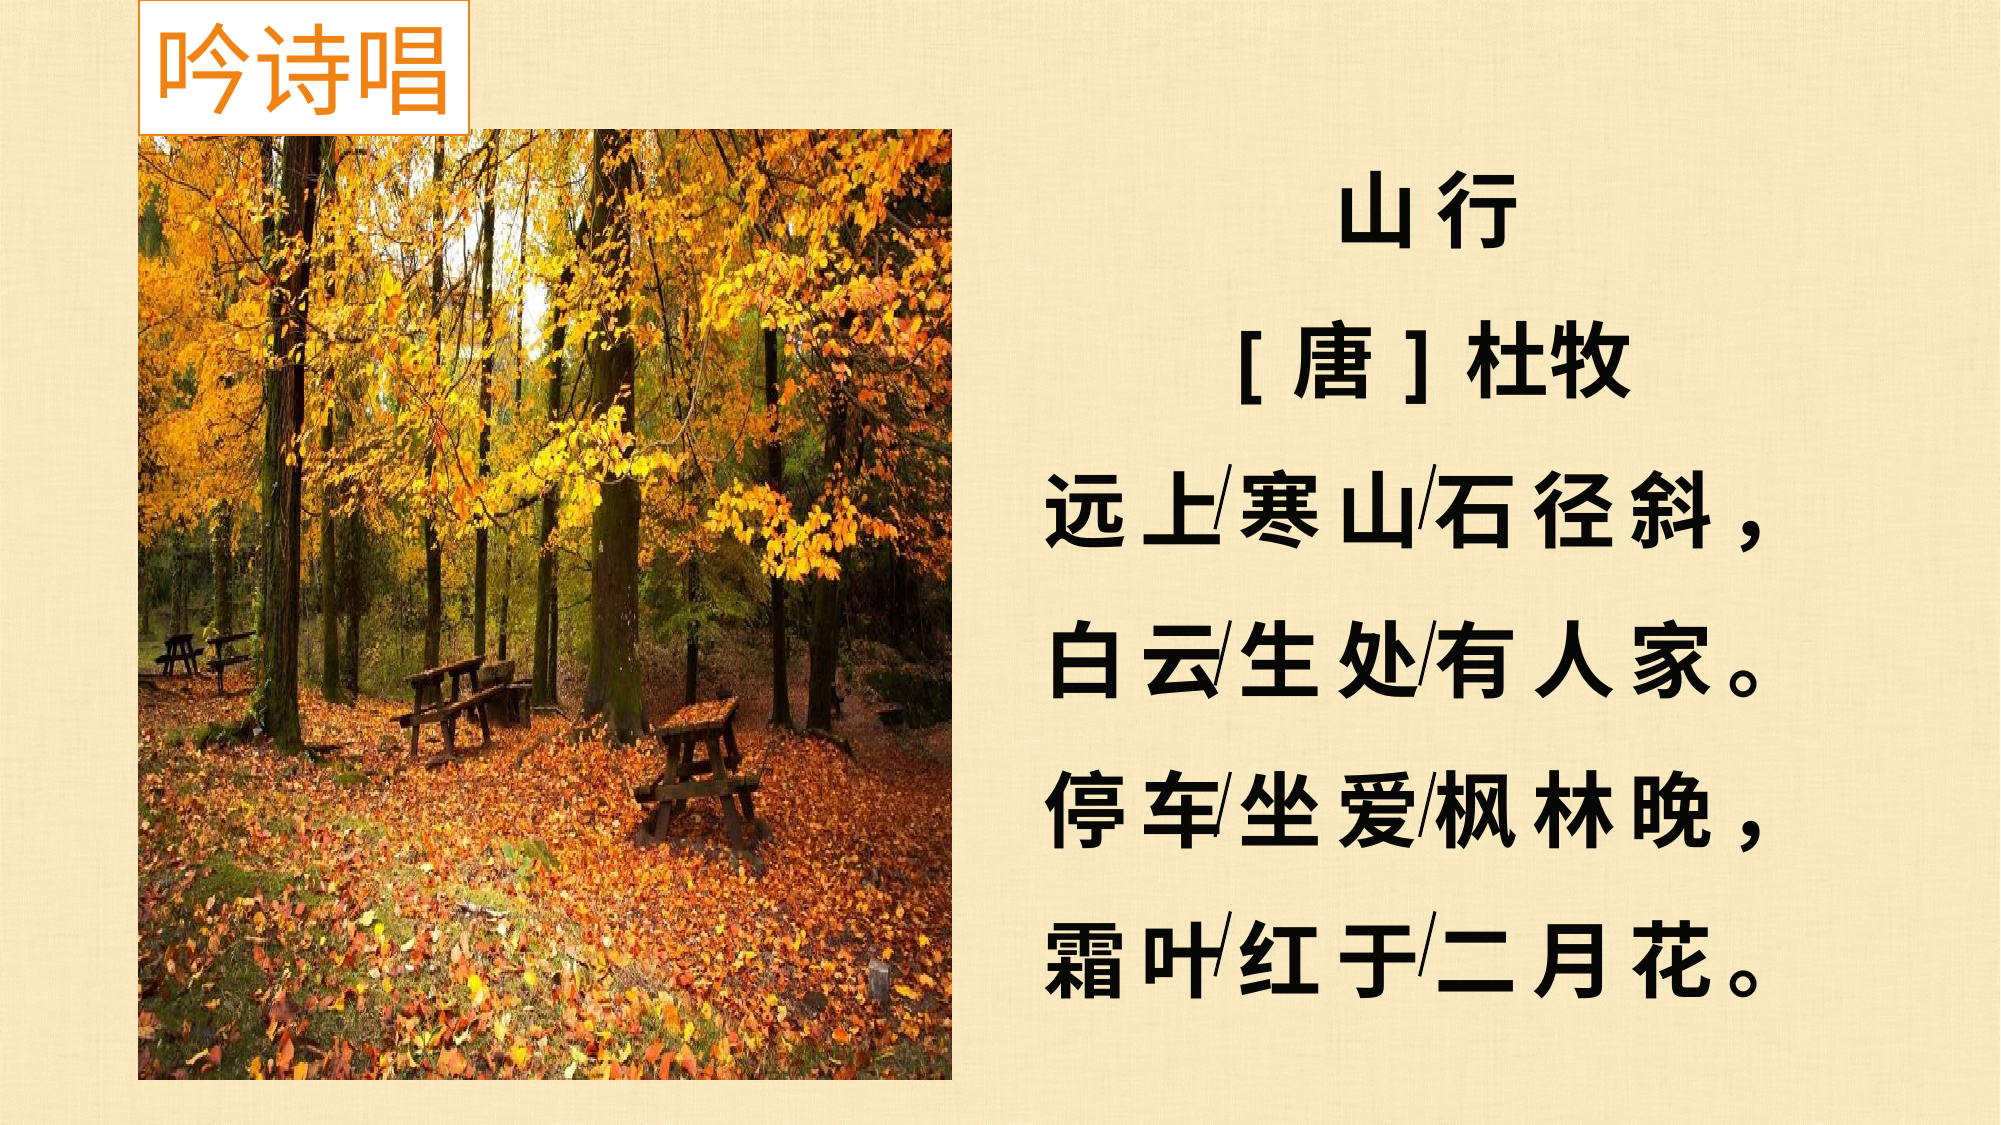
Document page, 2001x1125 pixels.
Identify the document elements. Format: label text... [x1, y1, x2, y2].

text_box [1214, 620, 1231, 686]
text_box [1214, 911, 1231, 977]
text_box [1419, 911, 1435, 977]
text_box 山 行 [唐]杜牧 远上寒山石径斜， 白云生处有人家。 停车坐爱枫林晚， 霜叶红于二月花。 [986, 100, 1869, 1015]
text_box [1214, 771, 1231, 837]
text_box 吟诗唱 [138, 0, 470, 129]
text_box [1419, 620, 1435, 686]
picture [0, 0, 2001, 1125]
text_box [1419, 771, 1435, 837]
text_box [1419, 464, 1435, 530]
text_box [1214, 464, 1231, 530]
